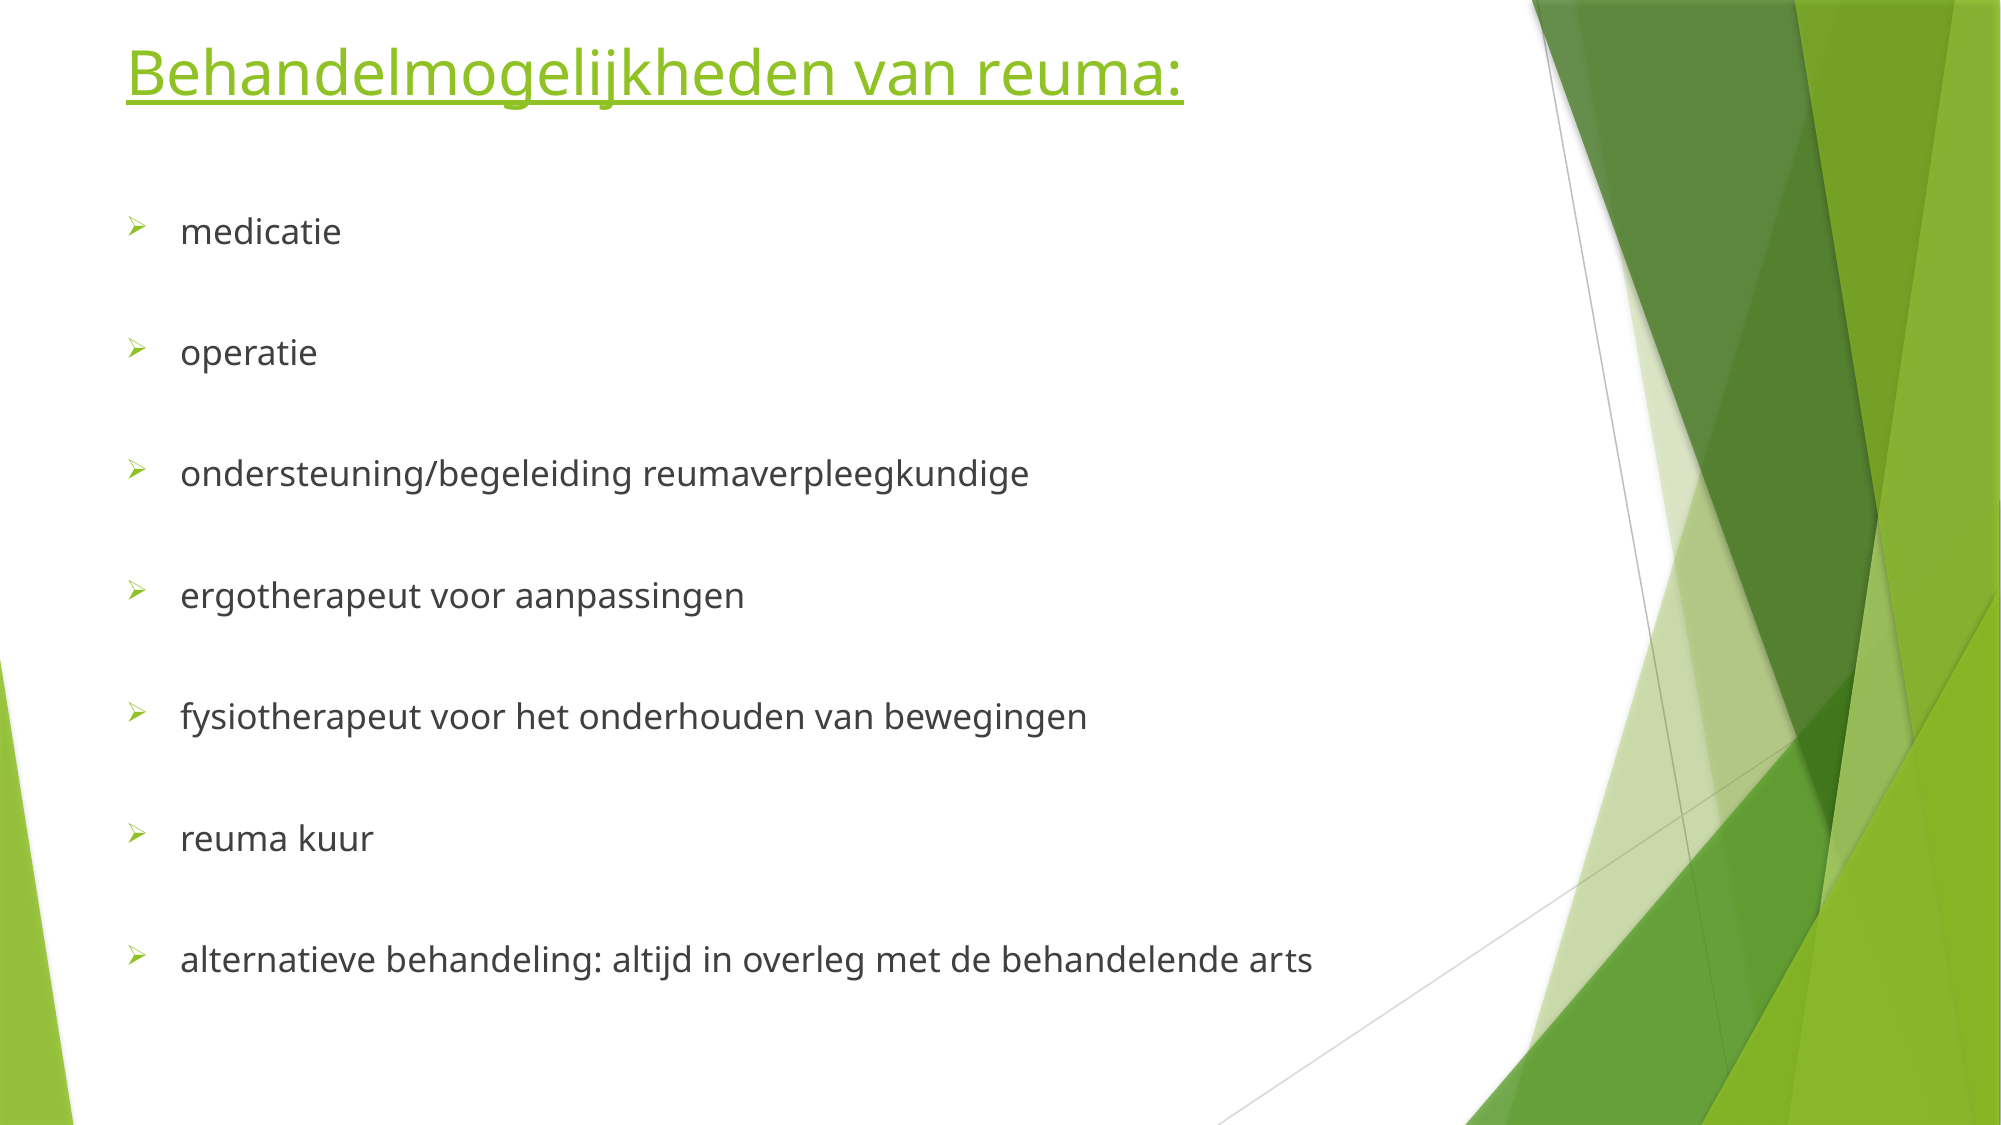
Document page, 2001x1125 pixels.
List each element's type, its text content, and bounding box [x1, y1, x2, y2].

list medicatie operatie ondersteuning/begeleiding reumaverpleegkundige ergotherapeut voor aanpassingen fysiotherapeut voor het onderhouden van bewegingen reuma kuur alternatieve behandeling: altijd in overleg met de behandelende arts [111, 201, 1522, 992]
title Behandelmogelijkheden van reuma: [111, 25, 1522, 116]
